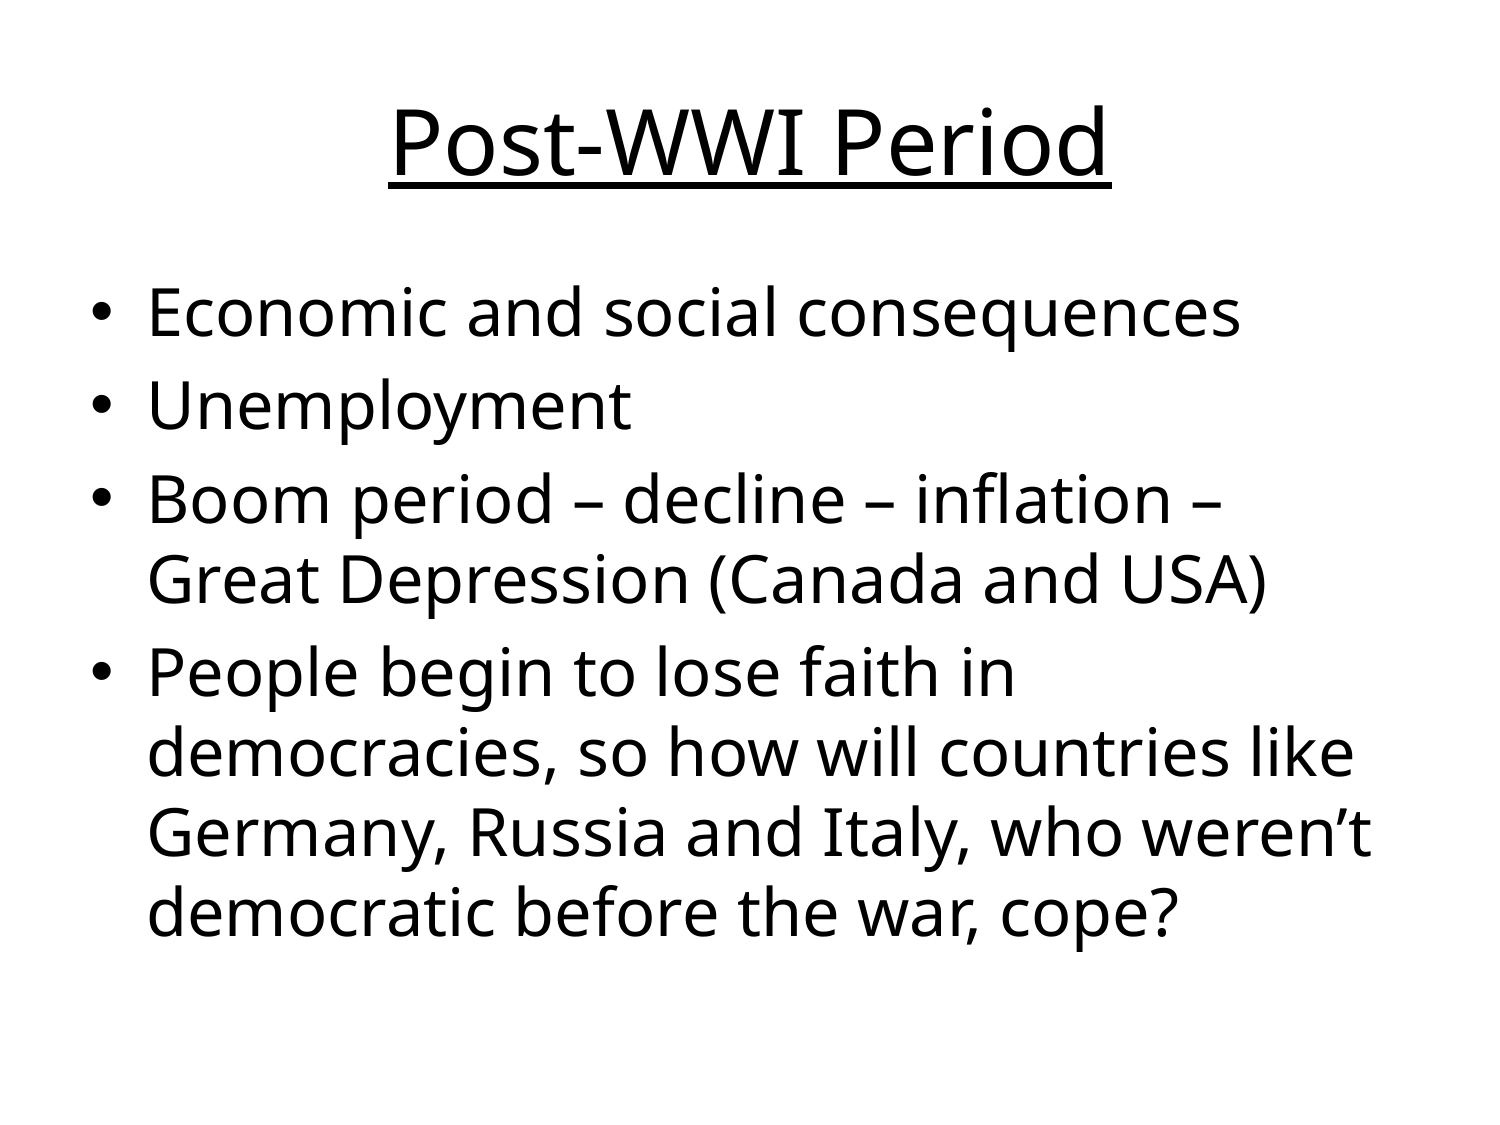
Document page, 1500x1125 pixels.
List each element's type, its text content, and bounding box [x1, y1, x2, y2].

list Economic and social consequences Unemployment Boom period – decline – inflation – Great Depression (Canada and USA) People begin to lose faith in democracies, so how will countries like Germany, Russia and Italy, who weren’t democratic before the war, cope? [75, 262, 1425, 1005]
title Post-WWI Period [75, 45, 1425, 233]
